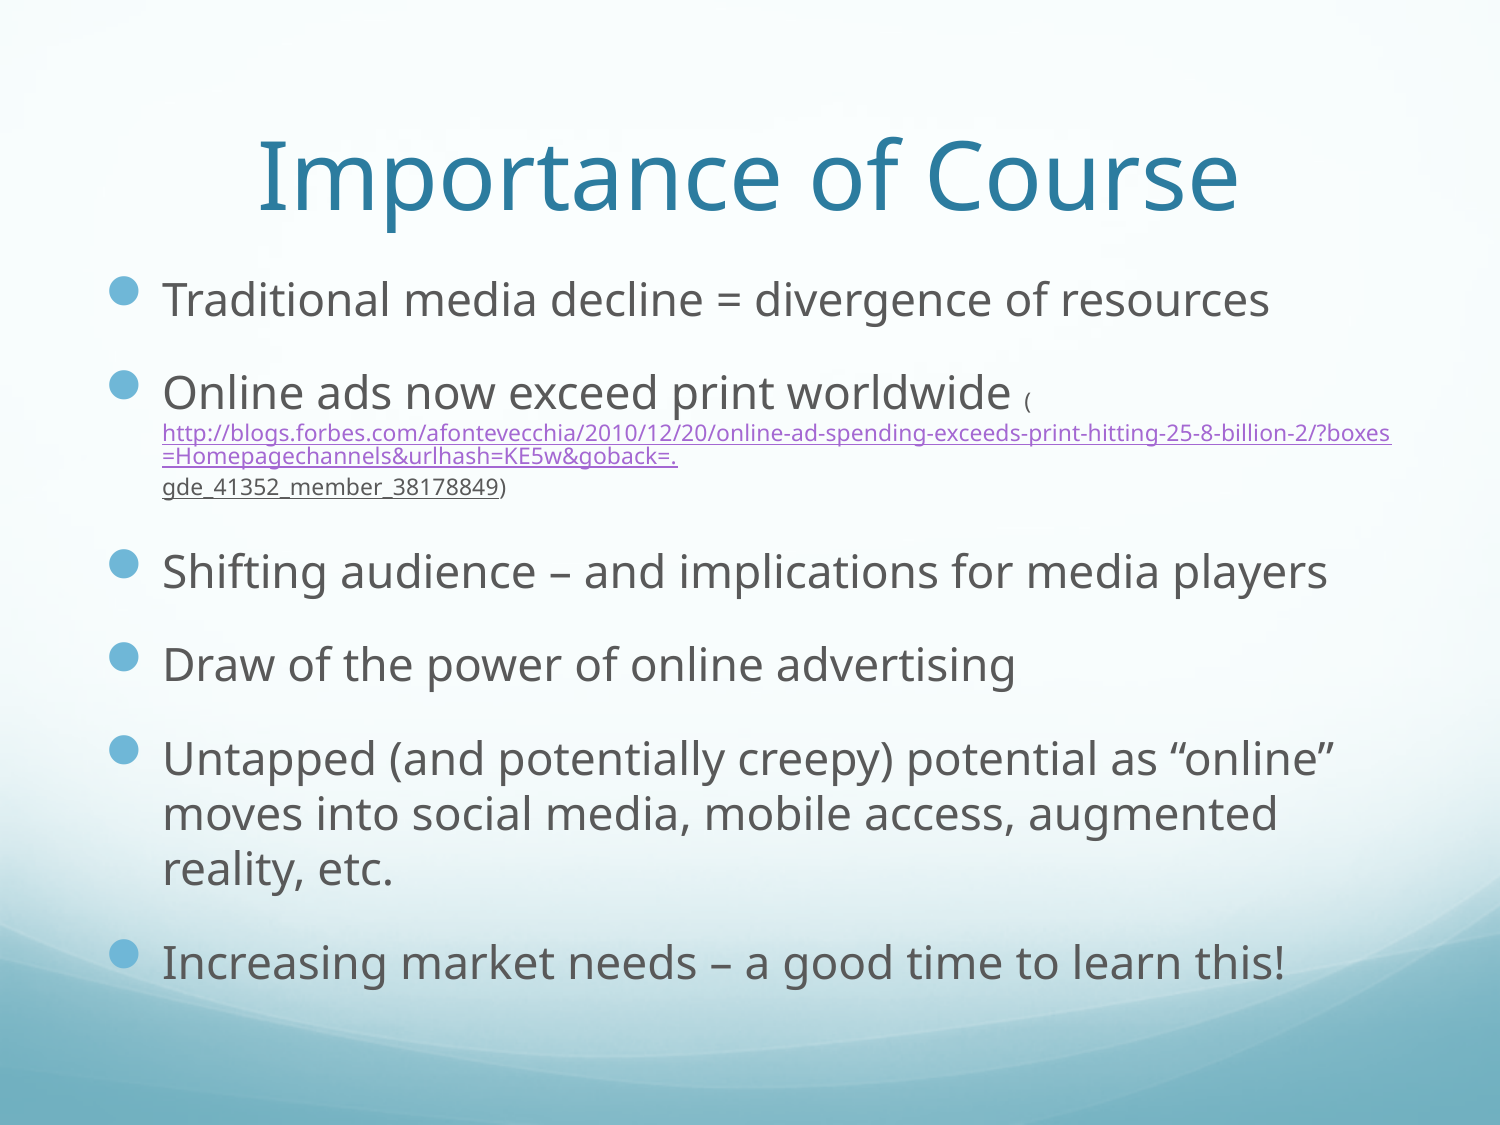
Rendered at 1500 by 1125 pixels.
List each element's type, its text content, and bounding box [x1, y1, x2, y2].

list Traditional media decline = divergence of resources Online ads now exceed print worldwide (http://blogs.forbes.com/afontevecchia/2010/12/20/online-ad-spending-exceeds-print-hitting-25-8-billion-2/?boxes=Homepagechannels&urlhash=KE5w&goback=.gde_41352_member_38178849) Shifting audience – and implications for media players Draw of the power of online advertising Untapped (and potentially creepy) potential as “online” moves into social media, mobile access, augmented reality, etc. Increasing market needs – a good time to learn this! [90, 262, 1410, 975]
title Importance of Course [90, 17, 1410, 237]
